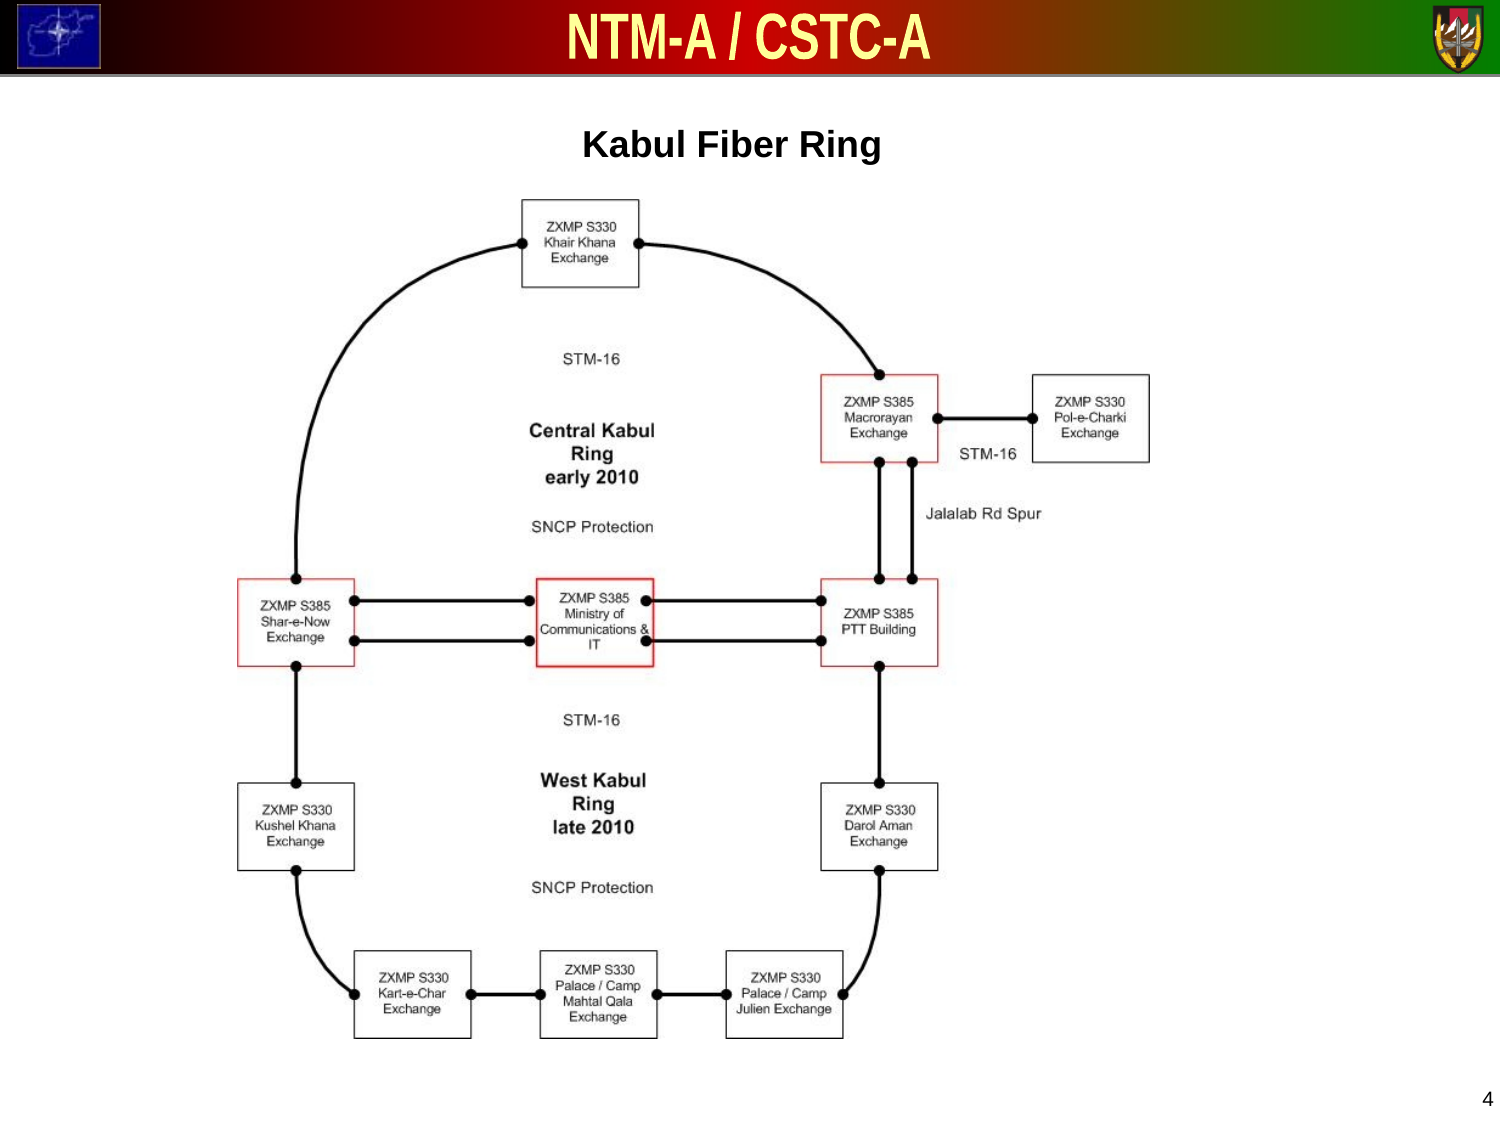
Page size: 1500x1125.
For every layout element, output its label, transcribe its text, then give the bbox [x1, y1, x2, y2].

picture [237, 199, 1150, 1040]
picture [1432, 5, 1484, 74]
picture [17, 4, 101, 69]
slide_number 4 [1181, 1073, 1495, 1123]
text_box Kabul Fiber Ring [162, 112, 1313, 173]
